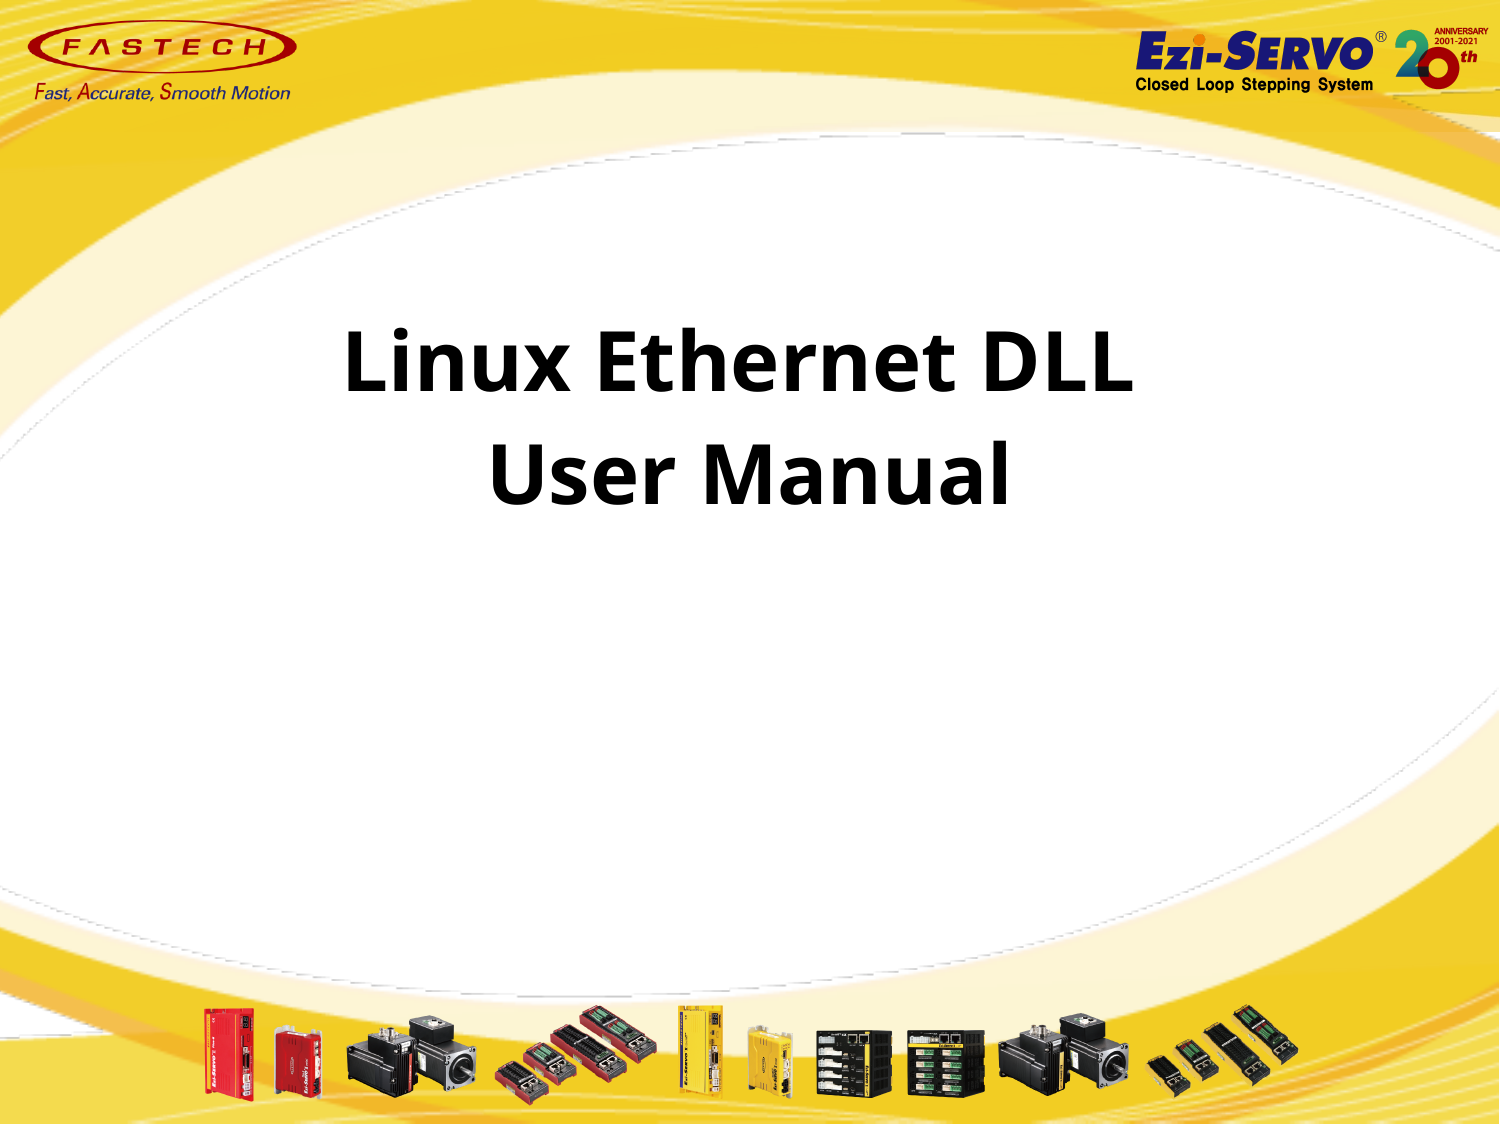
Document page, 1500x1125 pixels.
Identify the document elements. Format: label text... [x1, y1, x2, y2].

title Linux Ethernet DLL User Manual [0, 269, 1500, 563]
picture [0, 0, 1500, 269]
picture [0, 659, 1499, 1124]
